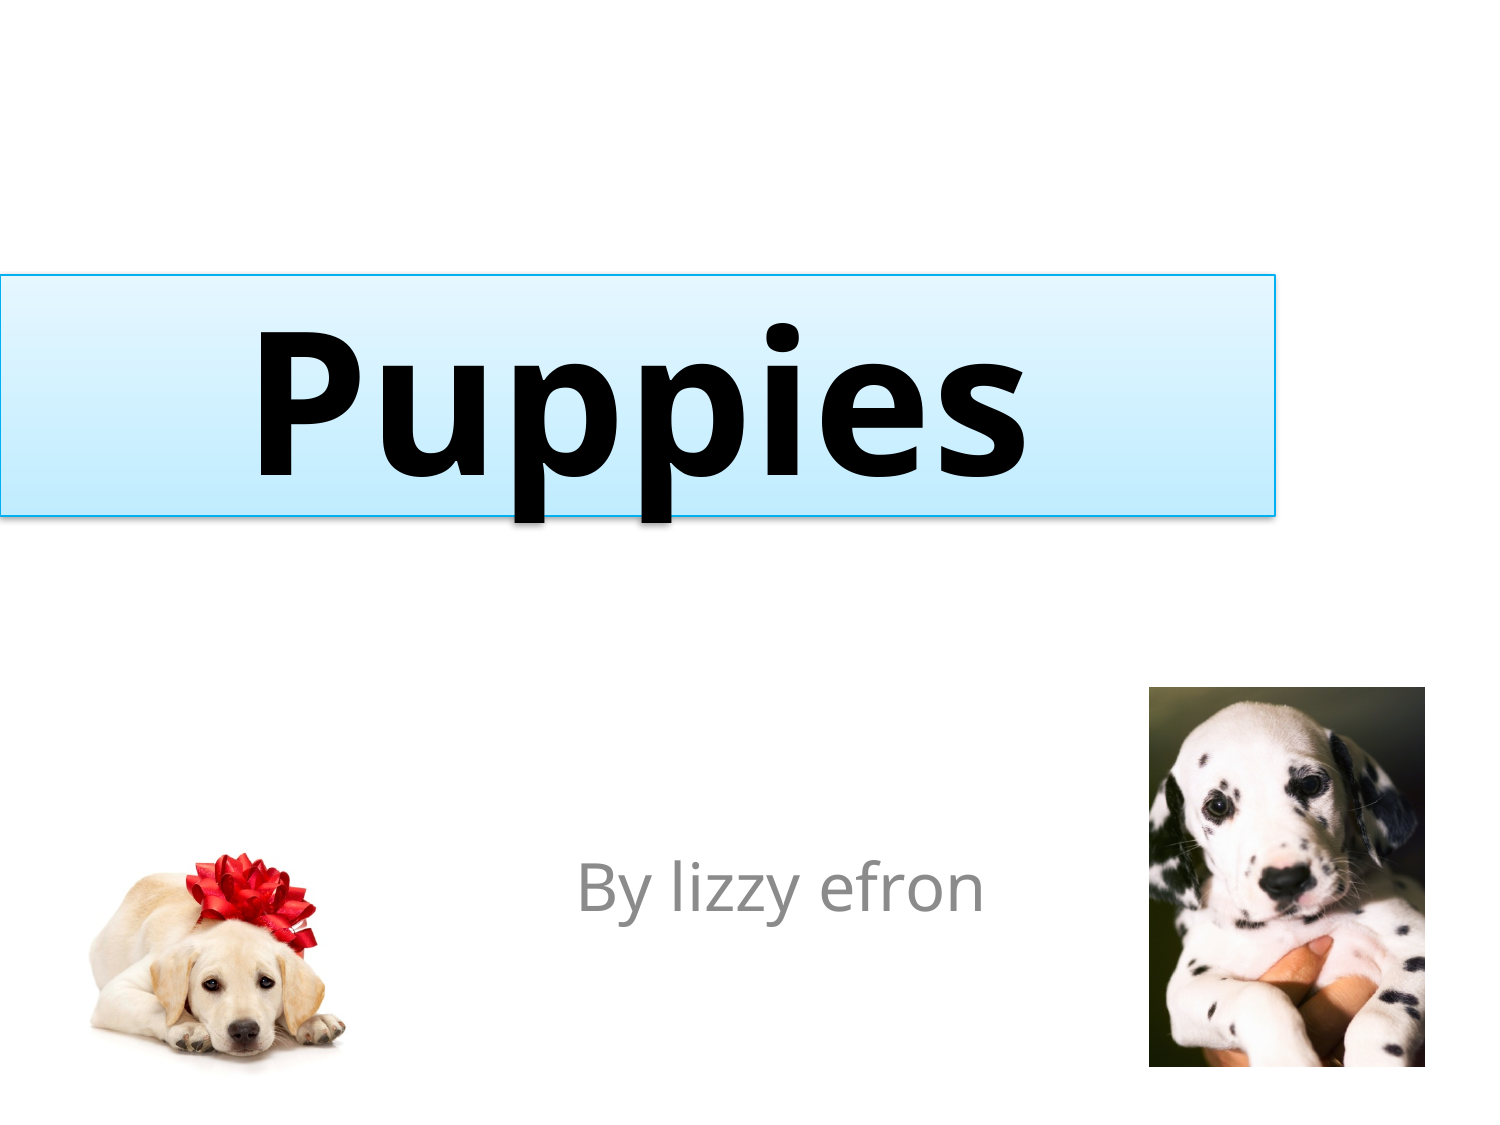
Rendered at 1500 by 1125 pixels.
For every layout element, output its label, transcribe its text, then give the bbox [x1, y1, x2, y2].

picture [1149, 687, 1426, 1067]
picture [0, 749, 440, 1125]
title Puppies [0, 274, 1276, 517]
subtitle By lizzy efron [444, 837, 1144, 963]
